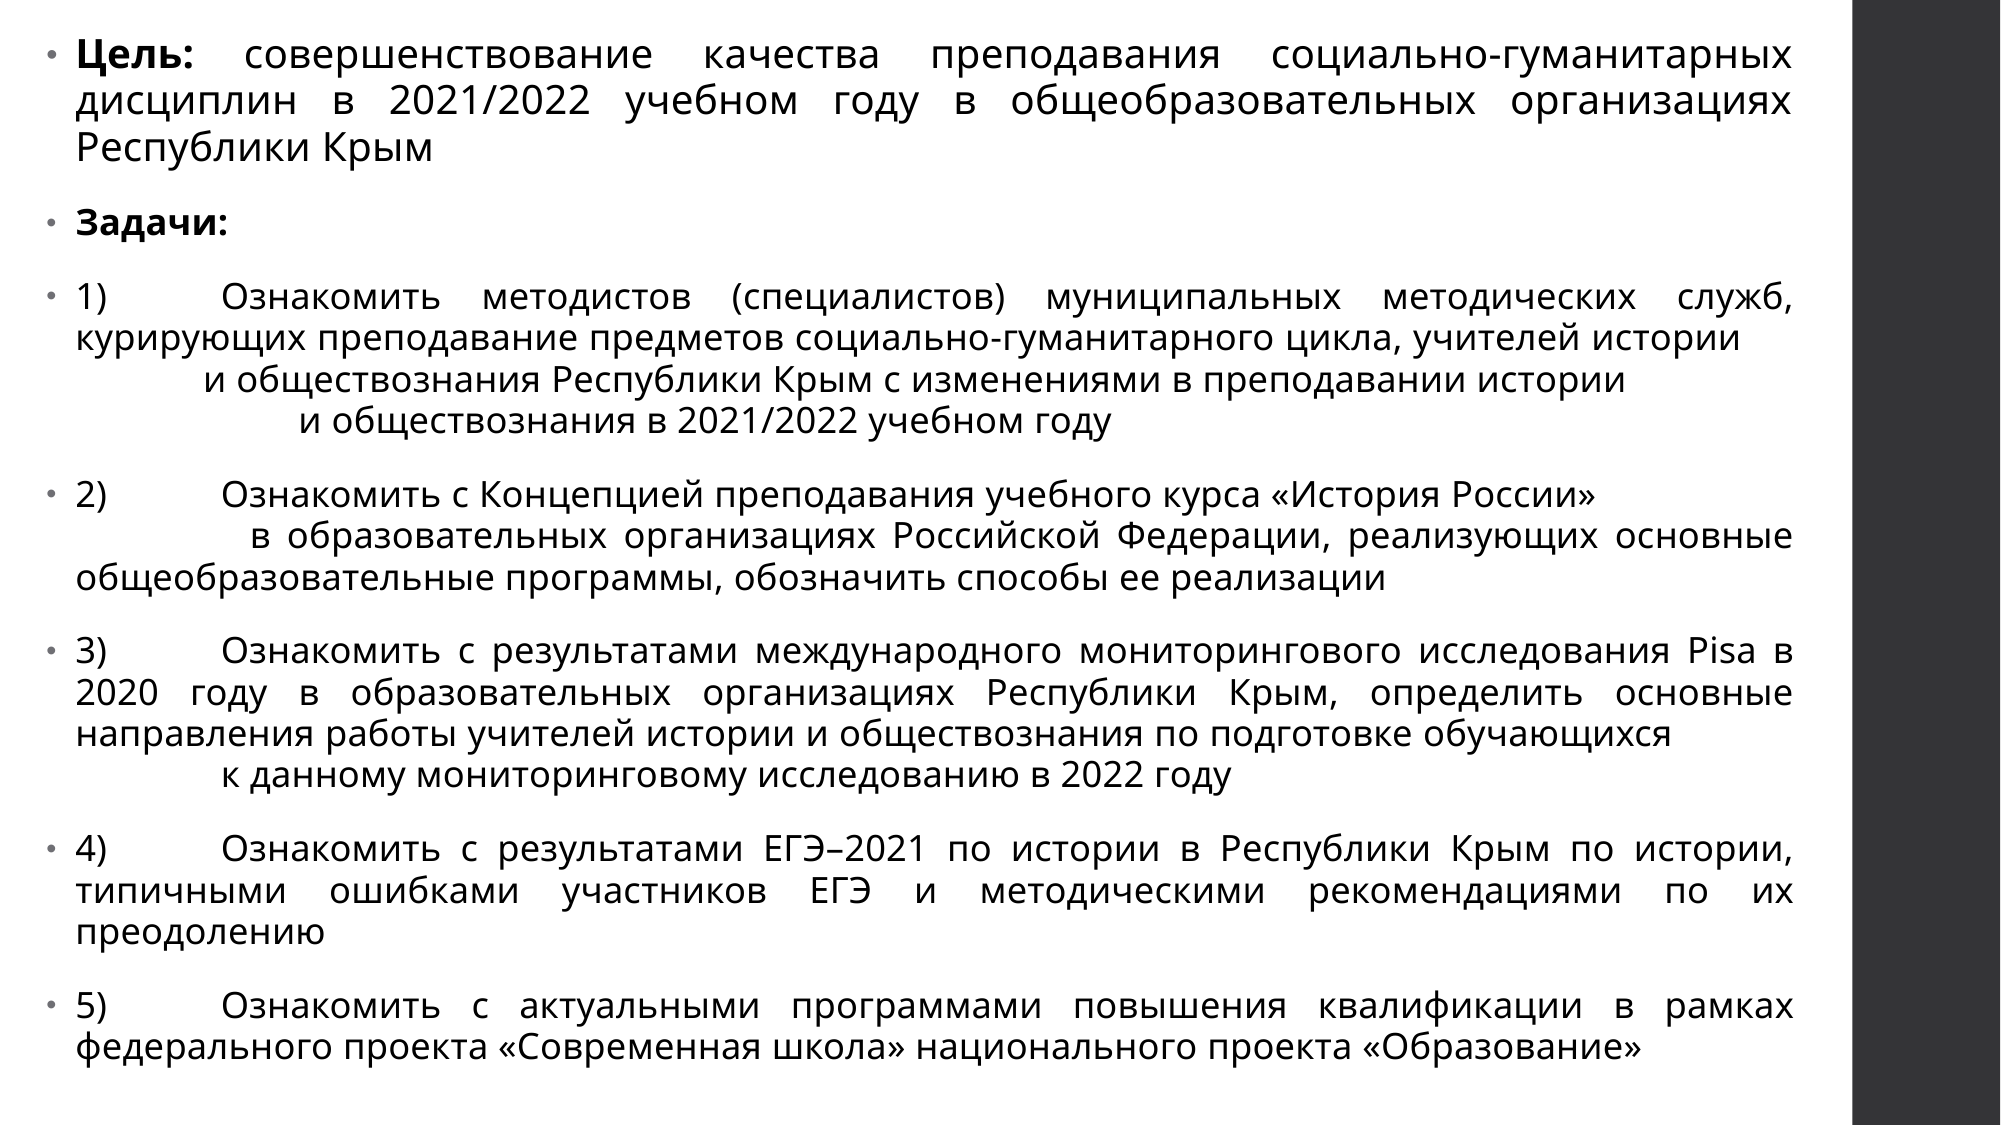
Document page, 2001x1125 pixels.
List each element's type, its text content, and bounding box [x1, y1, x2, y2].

list Цель: совершенствование качества преподавания социально-гуманитарных дисциплин в 2021/2022 учебном году в общеобразовательных организациях Республики Крым Задачи: 1) Ознакомить методистов (специалистов) муниципальных методических служб, курирующих преподавание предметов социально-гуманитарного цикла, учителей истории и обществознания Республики Крым с изменениями в преподавании истории и обществознания в 2021/2022 учебном году 2) Ознакомить с Концепцией преподавания учебного курса «История России» в образовательных организациях Российской Федерации, реализующих основные общеобразовательные программы, обозначить способы ее реализации 3) Ознакомить с результатами международного мониторингового исследования Pisa в 2020 году в образовательных организациях Республики Крым, определить основные направления работы учителей истории и обществознания по подготовке обучающихся к данному мониторинговому исследованию в 2022 году 4) Ознакомить с результатами ЕГЭ–2021 по истории в Республики Крым по истории, типичными ошибками участников ЕГЭ и методическими рекомендациями по их преодолению 5) Ознакомить с актуальными программами повышения квалификации в рамках федерального проекта «Современная школа» национального проекта «Образование» [31, 24, 1812, 1084]
